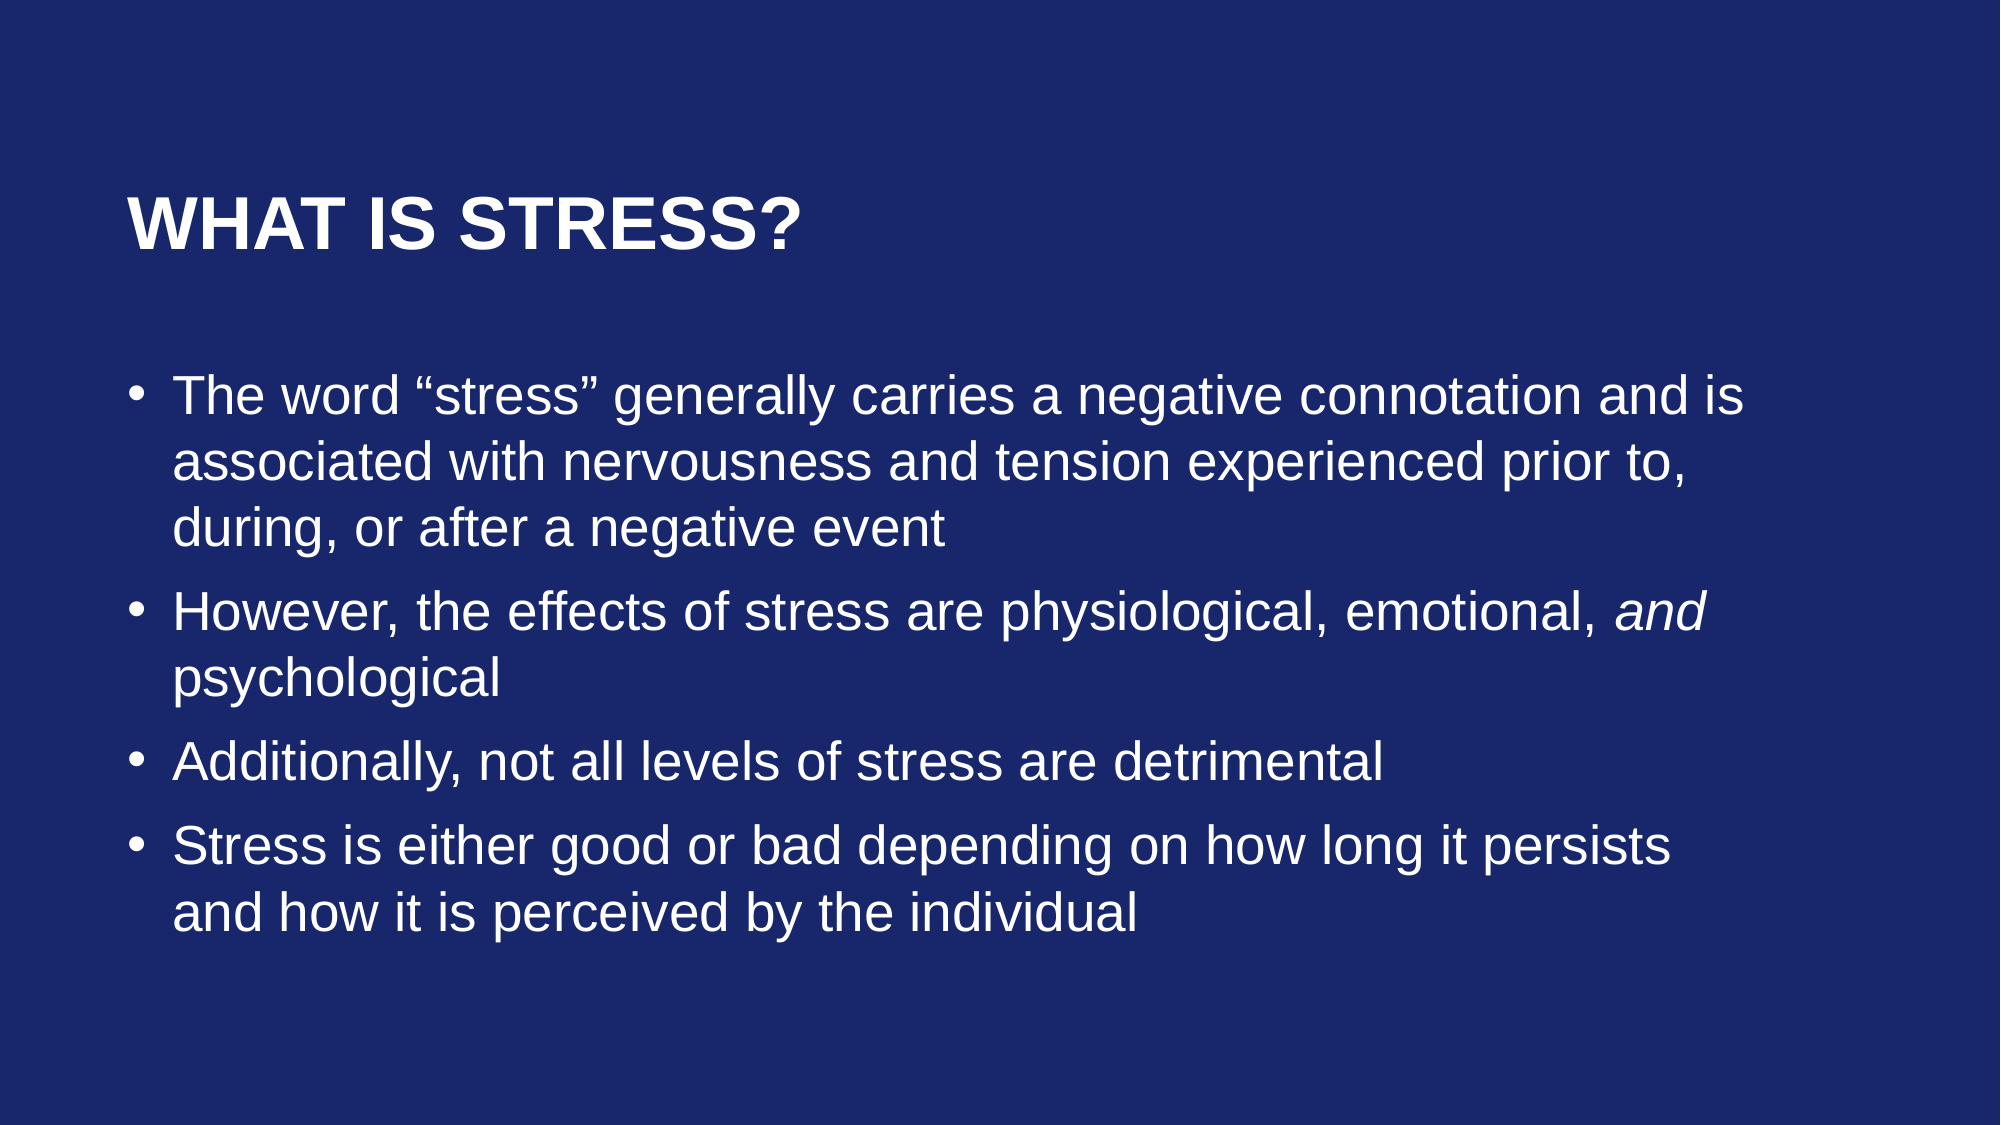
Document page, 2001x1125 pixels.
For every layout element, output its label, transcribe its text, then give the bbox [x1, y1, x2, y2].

list The word “stress” generally carries a negative connotation and is associated with nervousness and tension experienced prior to, during, or after a negative event However, the effects of stress are physiological, emotional, and psychological Additionally, not all levels of stress are detrimental Stress is either good or bad depending on how long it persists and how it is perceived by the individual [112, 351, 1775, 950]
title What Is Stress? [112, 99, 1775, 339]
